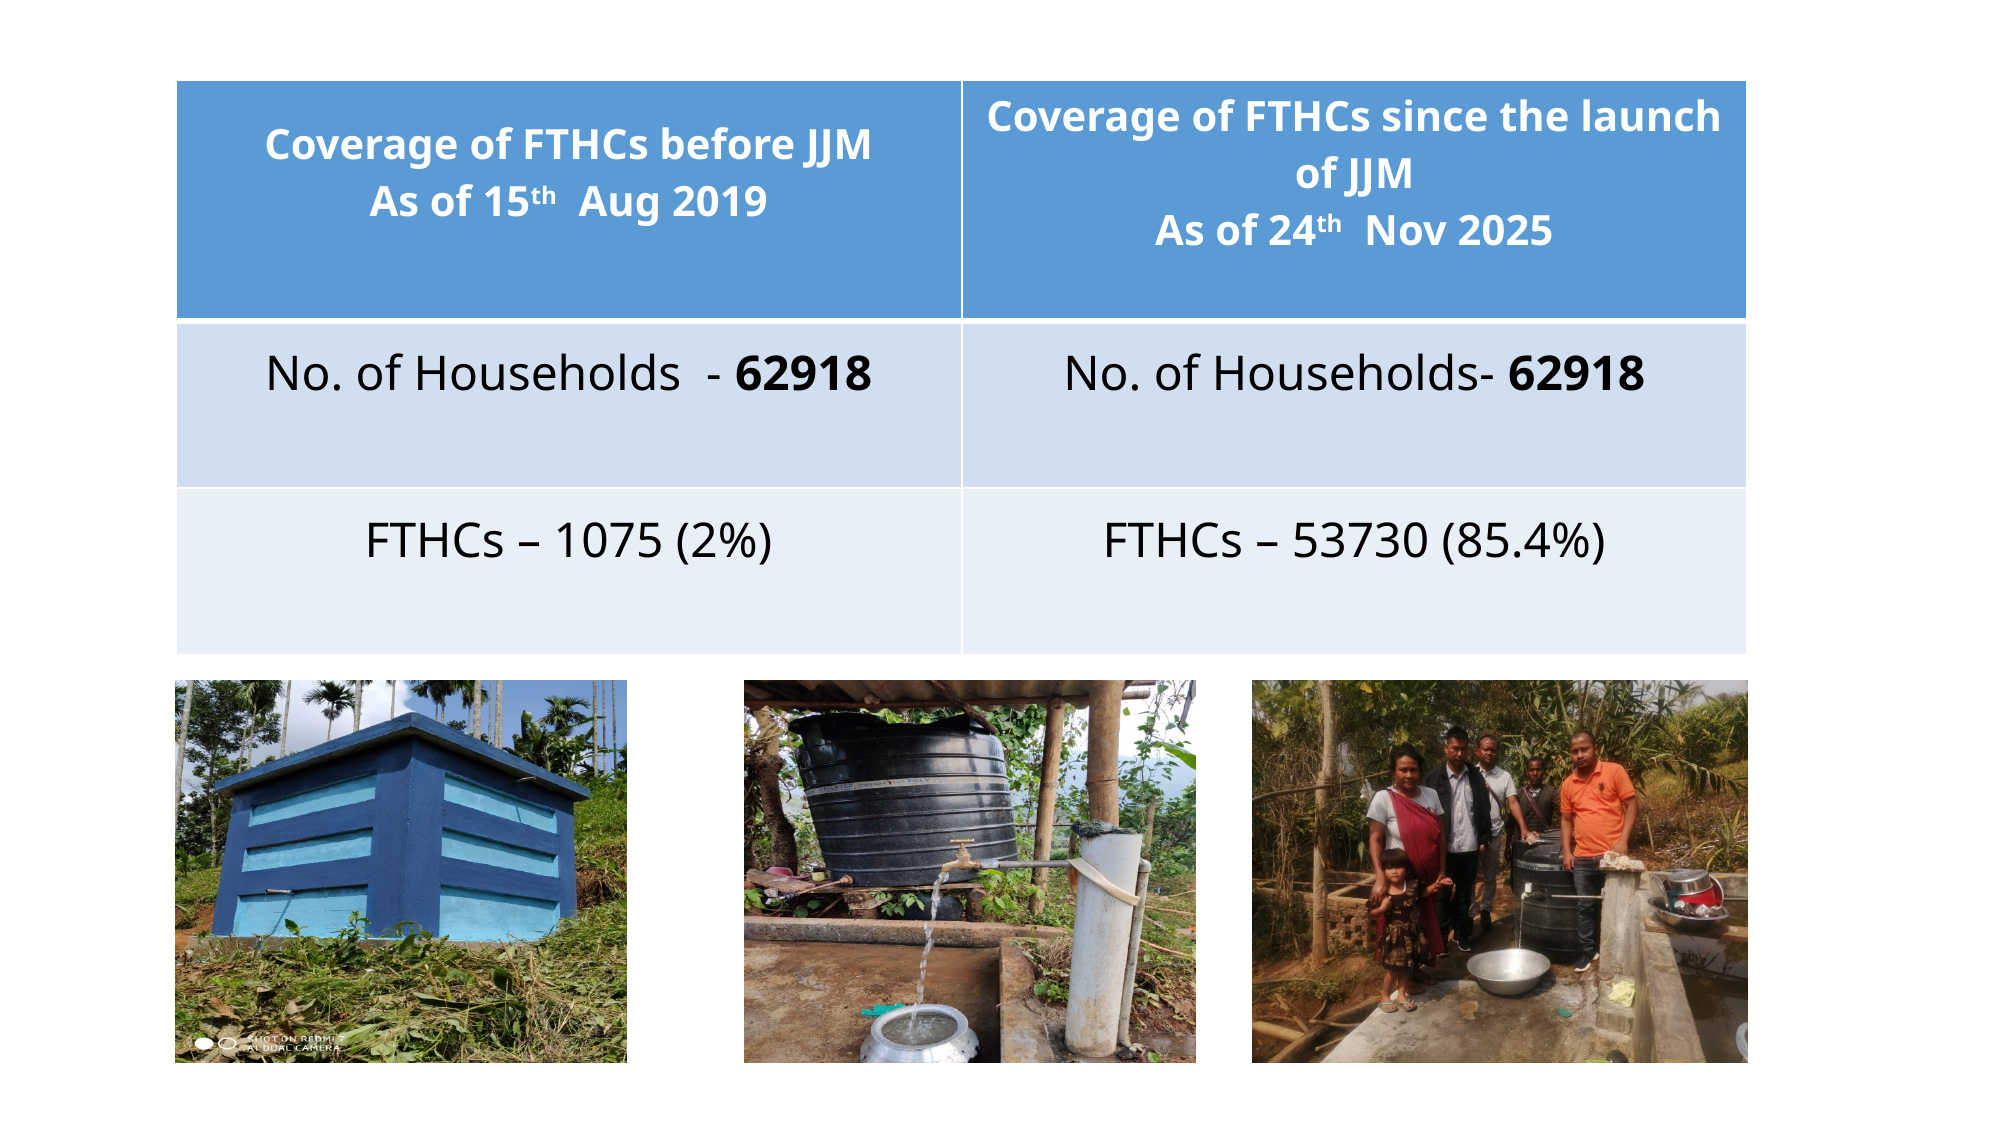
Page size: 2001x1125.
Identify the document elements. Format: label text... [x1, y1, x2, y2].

table_header Coverage of FTHCs since the launch of JJM As of 24th Nov 2025 [963, 81, 1746, 318]
picture [1252, 680, 1748, 1063]
table_cell FTHCs – 53730 (85.4%) [963, 489, 1746, 654]
table_cell No. of Households - 62918 [177, 324, 961, 487]
picture [744, 680, 1196, 1063]
picture [175, 680, 627, 1063]
table_cell No. of Households- 62918 [963, 324, 1746, 487]
table_cell FTHCs – 1075 (2%) [177, 489, 961, 654]
table_header Coverage of FTHCs before JJM As of 15th Aug 2019 [177, 81, 961, 318]
